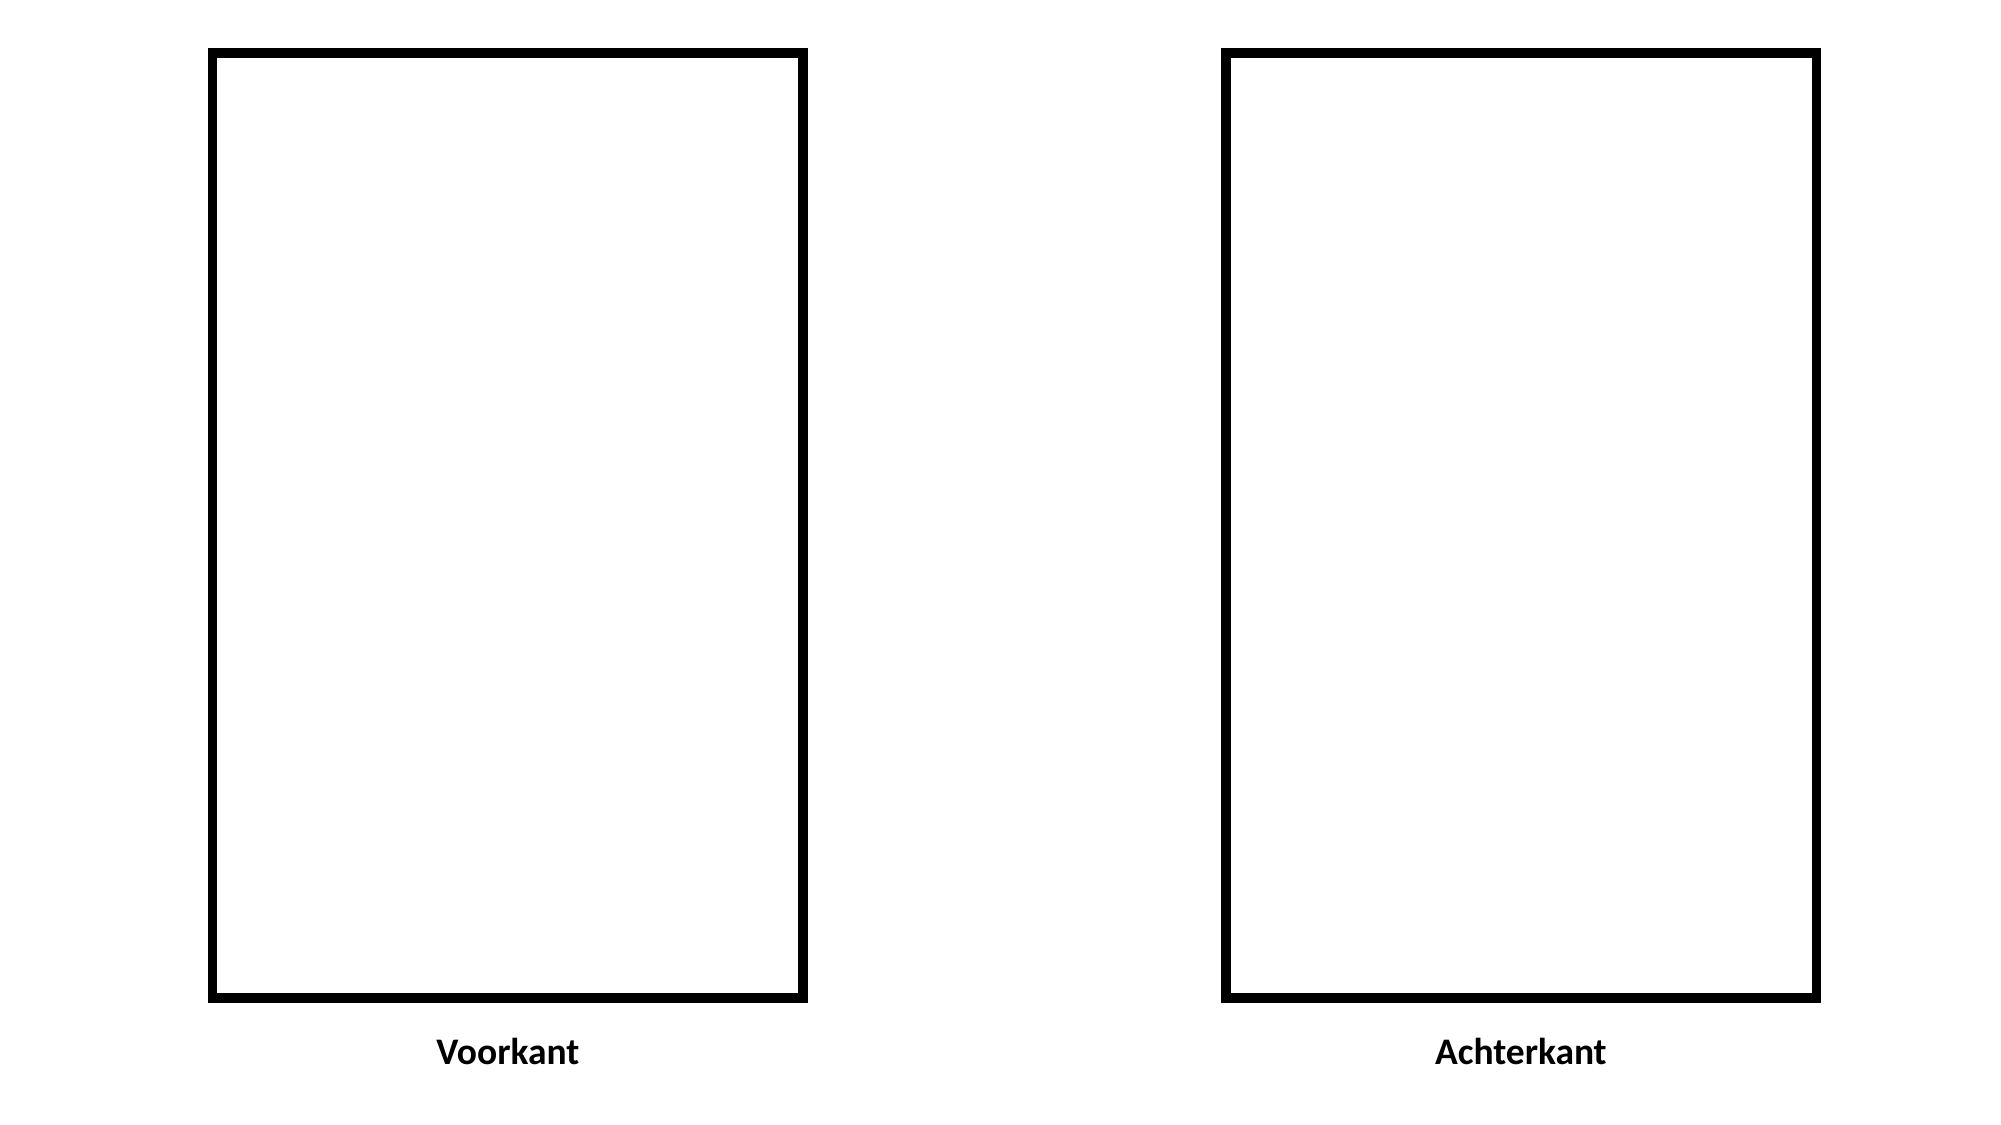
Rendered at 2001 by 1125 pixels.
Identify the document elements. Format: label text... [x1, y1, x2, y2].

text_box [1225, 52, 1817, 999]
text_box Voorkant [421, 1019, 595, 1080]
text_box Achterkant [1420, 1019, 1622, 1080]
text_box [212, 52, 804, 999]
